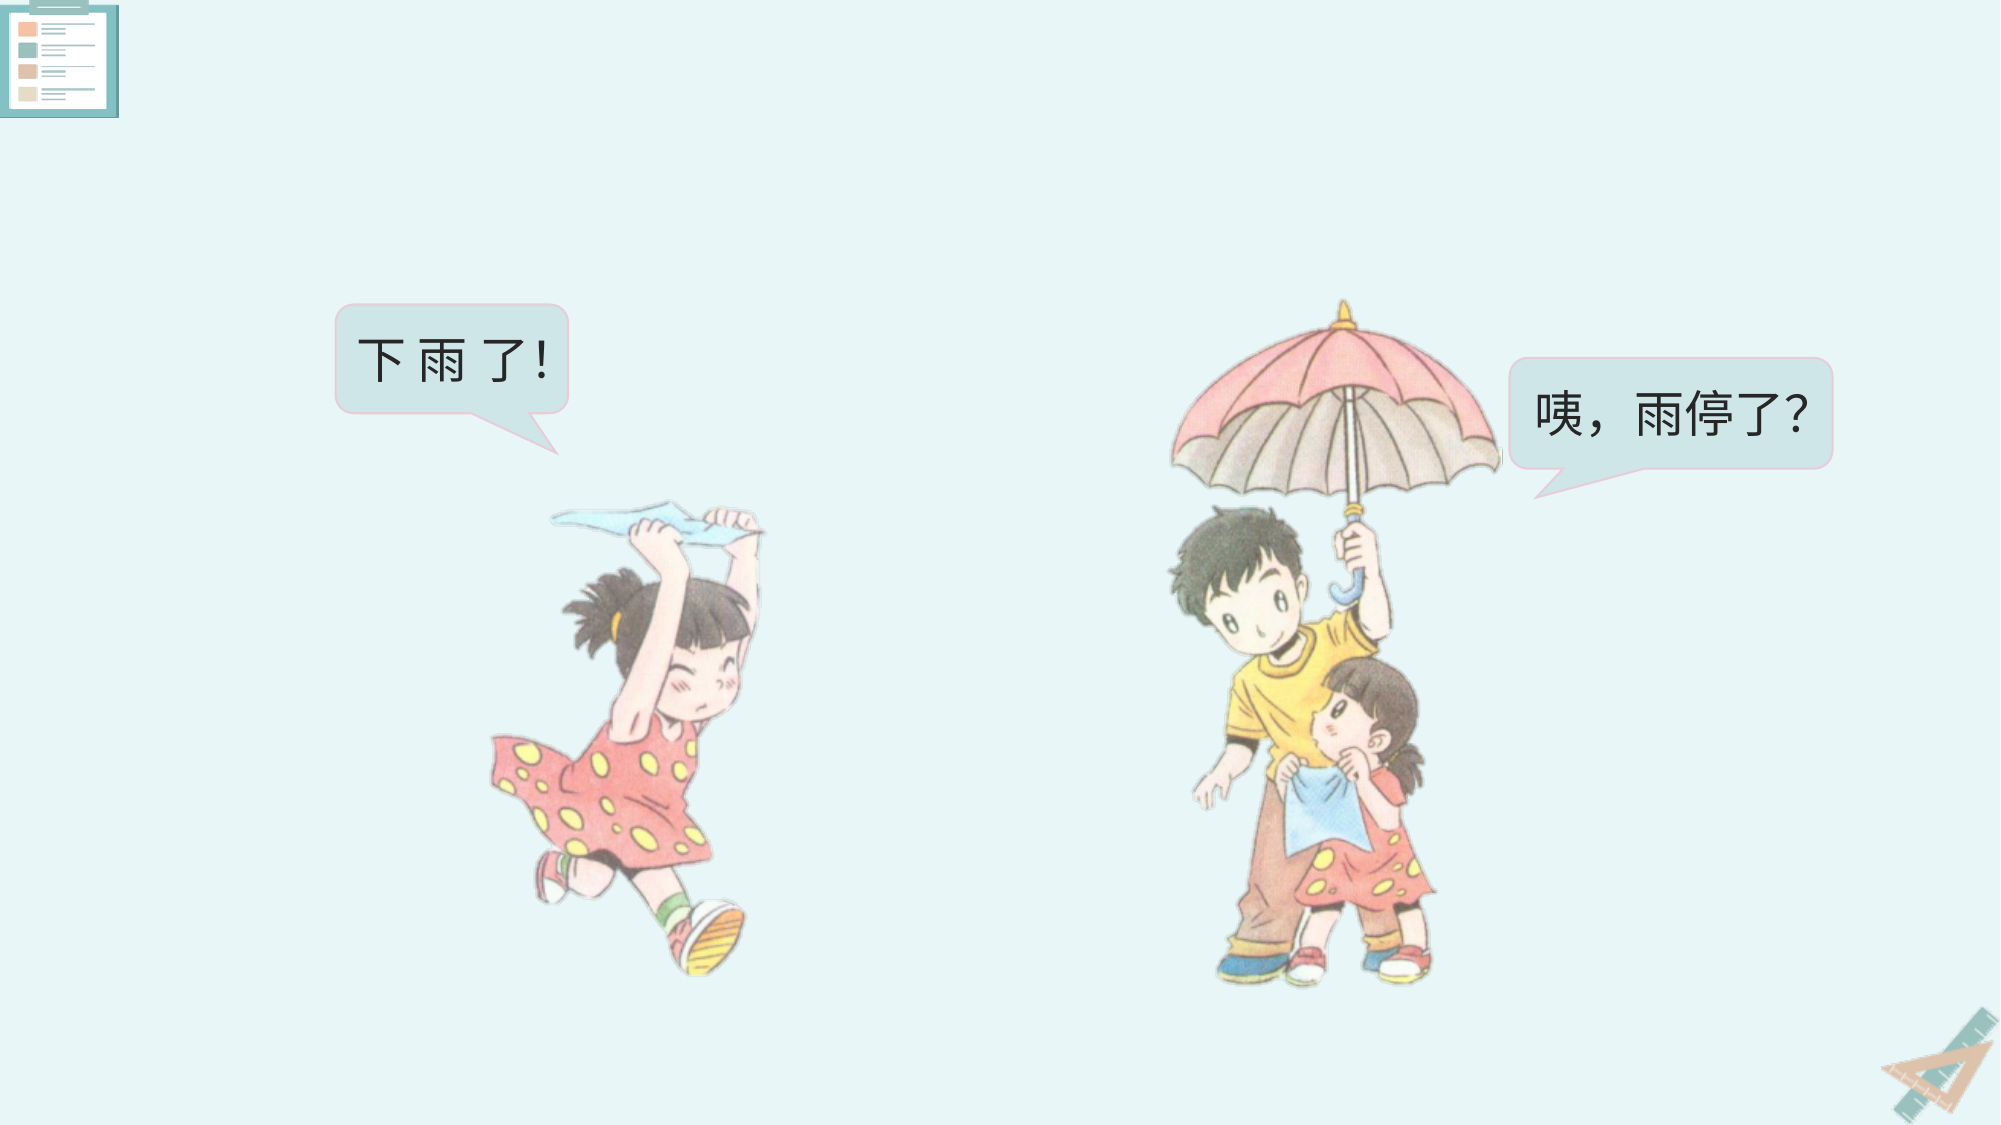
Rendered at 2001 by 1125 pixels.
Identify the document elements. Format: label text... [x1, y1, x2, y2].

picture [335, 445, 886, 1018]
picture [1881, 1006, 2000, 1125]
picture [0, 0, 119, 119]
text_box 下 雨 了！ [341, 321, 562, 396]
text_box [334, 303, 570, 445]
picture [1114, 265, 1510, 1018]
text_box [1510, 356, 1834, 500]
text_box 咦，雨停了？ [1519, 375, 1823, 451]
